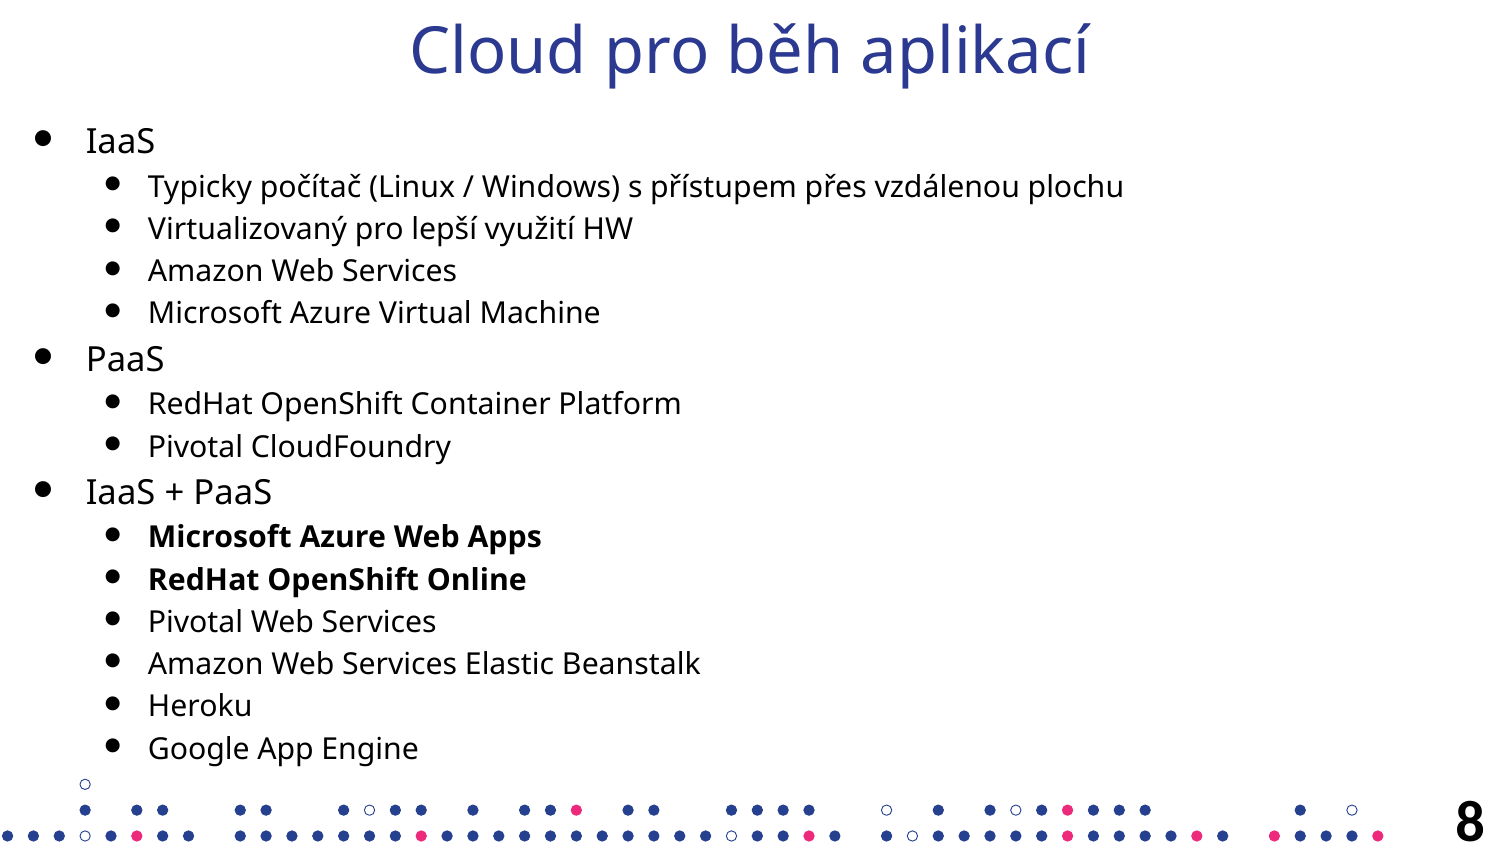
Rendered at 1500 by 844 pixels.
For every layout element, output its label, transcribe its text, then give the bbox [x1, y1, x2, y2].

list IaaS Typicky počítač (Linux / Windows) s přístupem přes vzdálenou plochu Virtualizovaný pro lepší využití HW Amazon Web Services Microsoft Azure Virtual Machine PaaS RedHat OpenShift Container Platform Pivotal CloudFoundry IaaS + PaaS Microsoft Azure Web Apps RedHat OpenShift Online Pivotal Web Services Amazon Web Services Elastic Beanstalk Heroku Google App Engine [17, 111, 1483, 786]
title Cloud pro běh aplikací [75, 0, 1425, 95]
slide_number 8 [1149, 797, 1500, 838]
